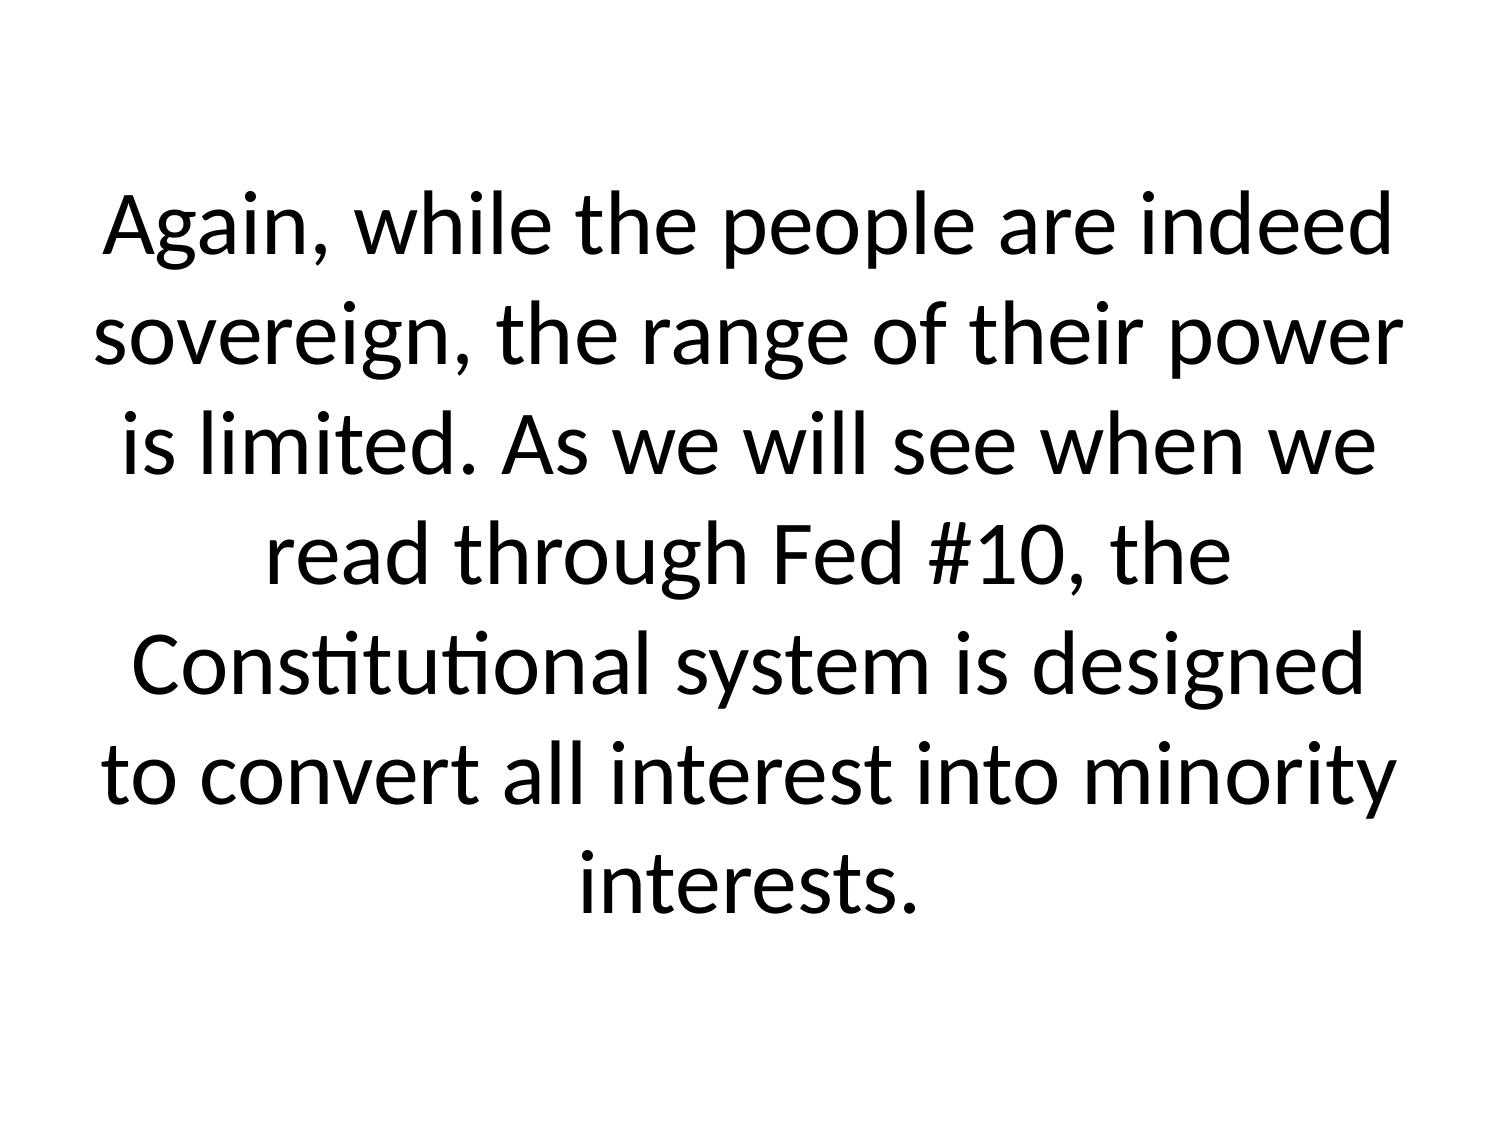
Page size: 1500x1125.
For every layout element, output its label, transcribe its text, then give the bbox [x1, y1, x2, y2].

title Again, while the people are indeed sovereign, the range of their power is limited. As we will see when we read through Fed #10, the Constitutional system is designed to convert all interest into minority interests. [74, 44, 1426, 1051]
